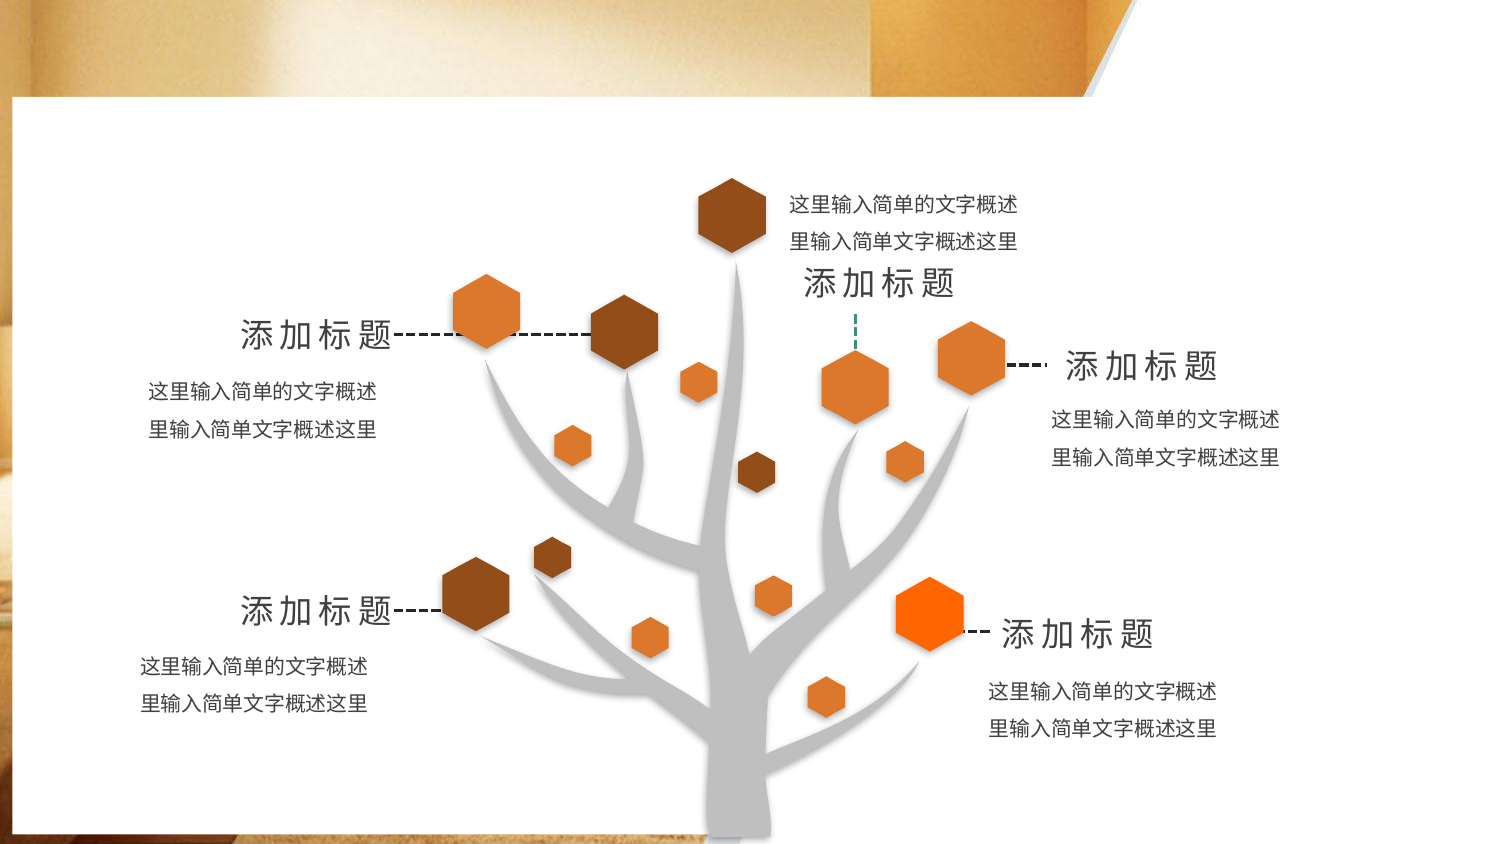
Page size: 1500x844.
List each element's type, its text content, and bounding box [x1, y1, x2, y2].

text_box 这里输入简单的文字概述里输入简单文字概述这里 [125, 633, 397, 724]
text_box [1010, 363, 1047, 367]
text_box 添加标题 [225, 306, 407, 362]
picture [0, 0, 1500, 844]
text_box 这里输入简单的文字概述里输入简单文字概述这里 [133, 358, 406, 449]
text_box [393, 609, 436, 613]
text_box 添加标题 [1050, 337, 1233, 387]
text_box 这里输入简单的文字概述里输入简单文字概述这里 [775, 171, 1047, 262]
text_box 这里输入简单的文字概述里输入简单文字概述这里 [1009, 658, 1246, 749]
text_box [393, 333, 436, 337]
text_box 添加标题 [225, 583, 407, 638]
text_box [441, 177, 1005, 838]
text_box 这里输入简单的文字概述里输入简单文字概述这里 [1037, 387, 1309, 477]
text_box 添加标题 [1009, 605, 1169, 658]
